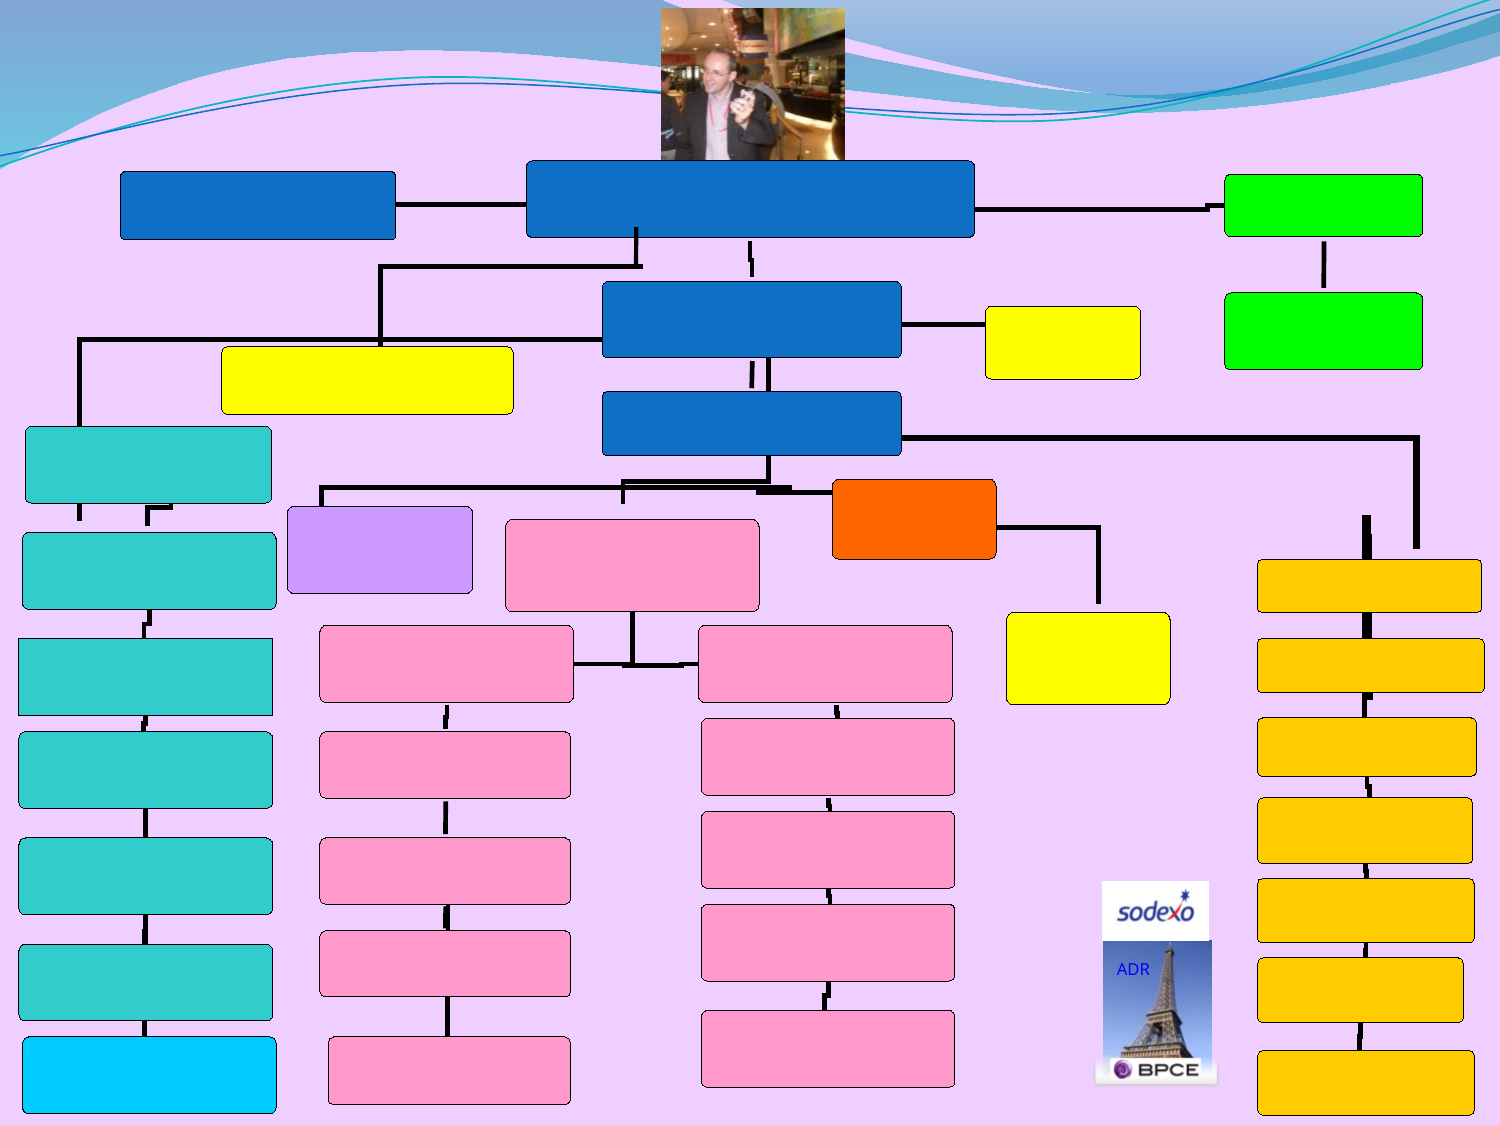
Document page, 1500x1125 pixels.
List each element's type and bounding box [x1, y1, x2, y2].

text_box [1092, 881, 1221, 1090]
text_box [5, 160, 1500, 1118]
picture [661, 7, 845, 160]
